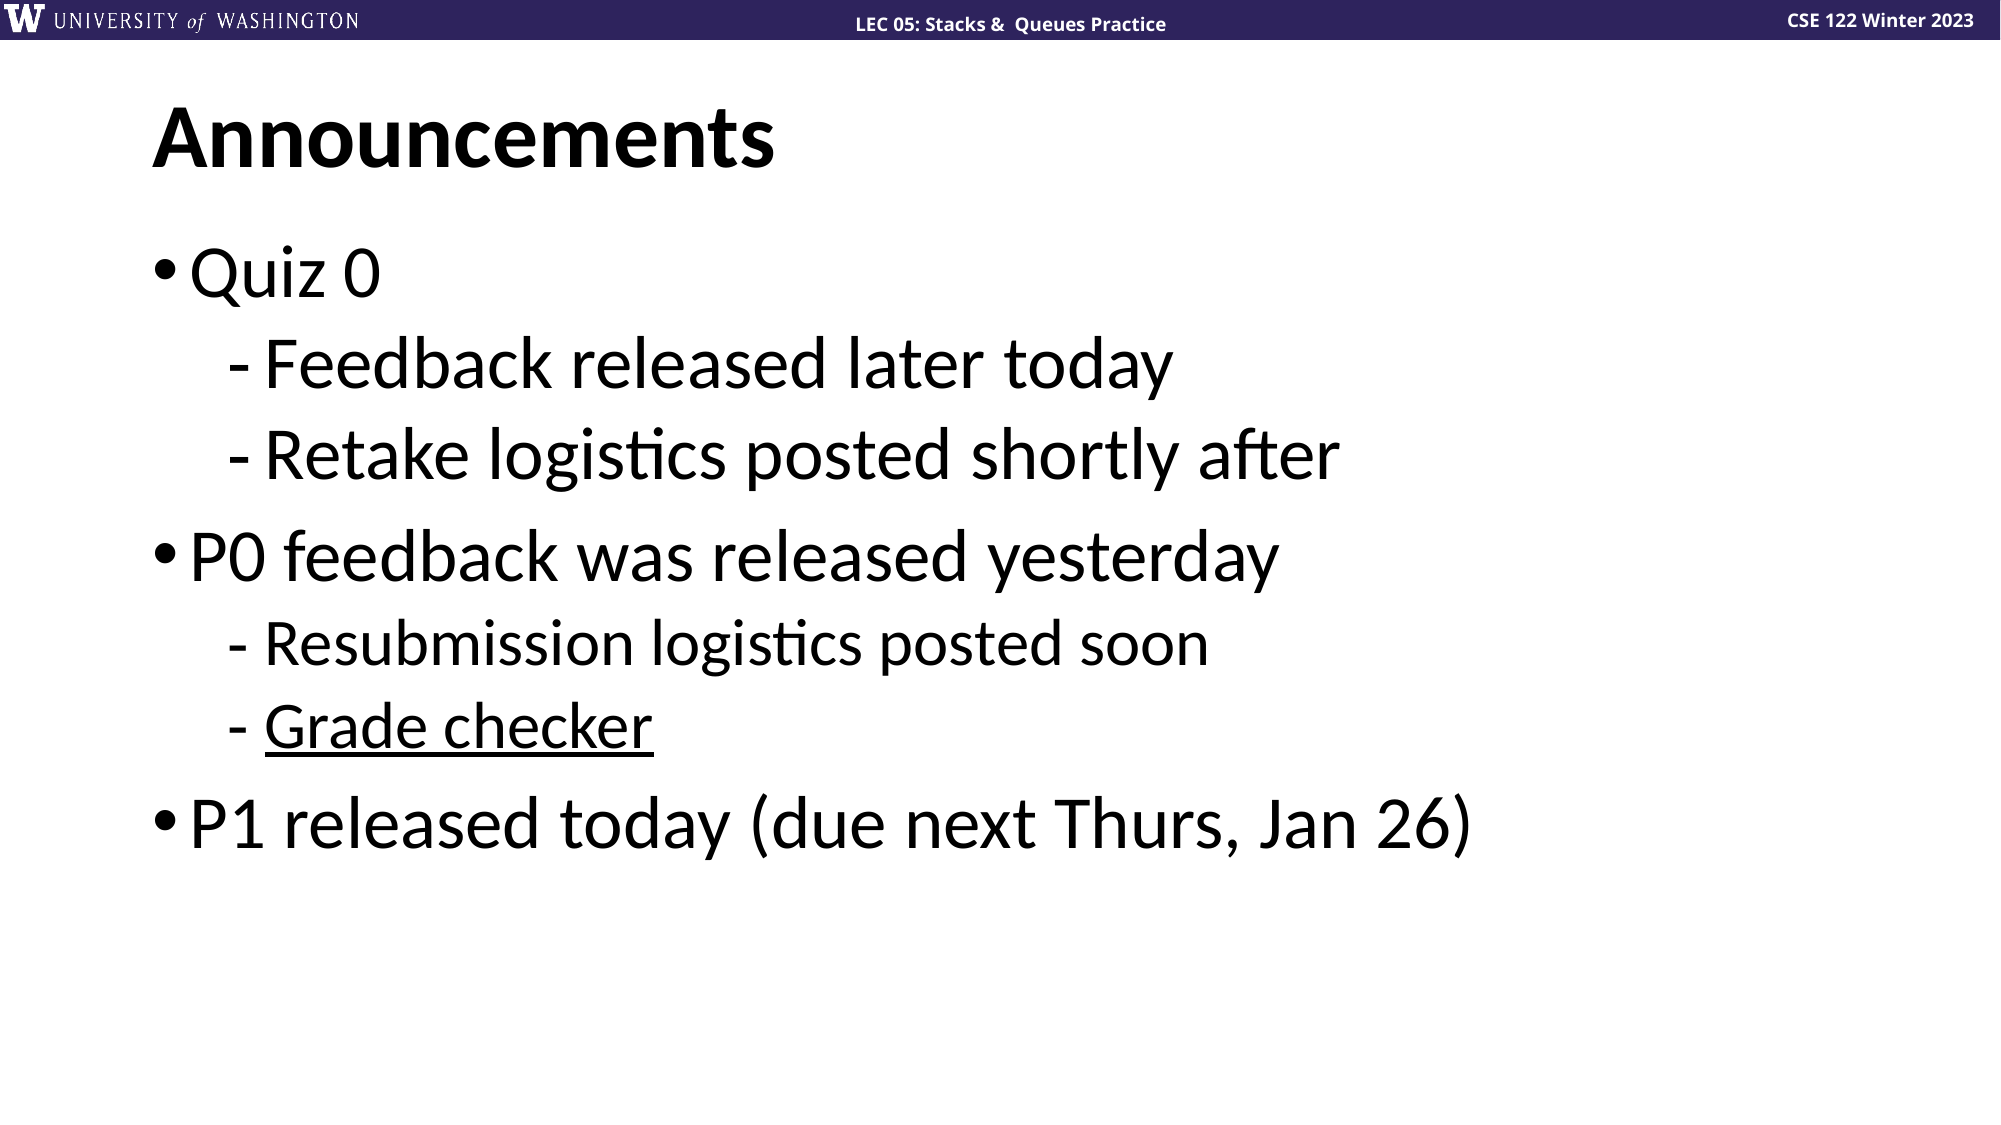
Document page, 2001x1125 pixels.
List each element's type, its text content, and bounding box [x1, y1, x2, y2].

title Announcements [137, 74, 1863, 200]
list Quiz 0 Feedback released later today Retake logistics posted shortly after P0 feedback was released yesterday Resubmission logistics posted soon Grade checker P1 released today (due next Thurs, Jan 26) [137, 224, 1863, 1014]
picture [4, 4, 358, 33]
